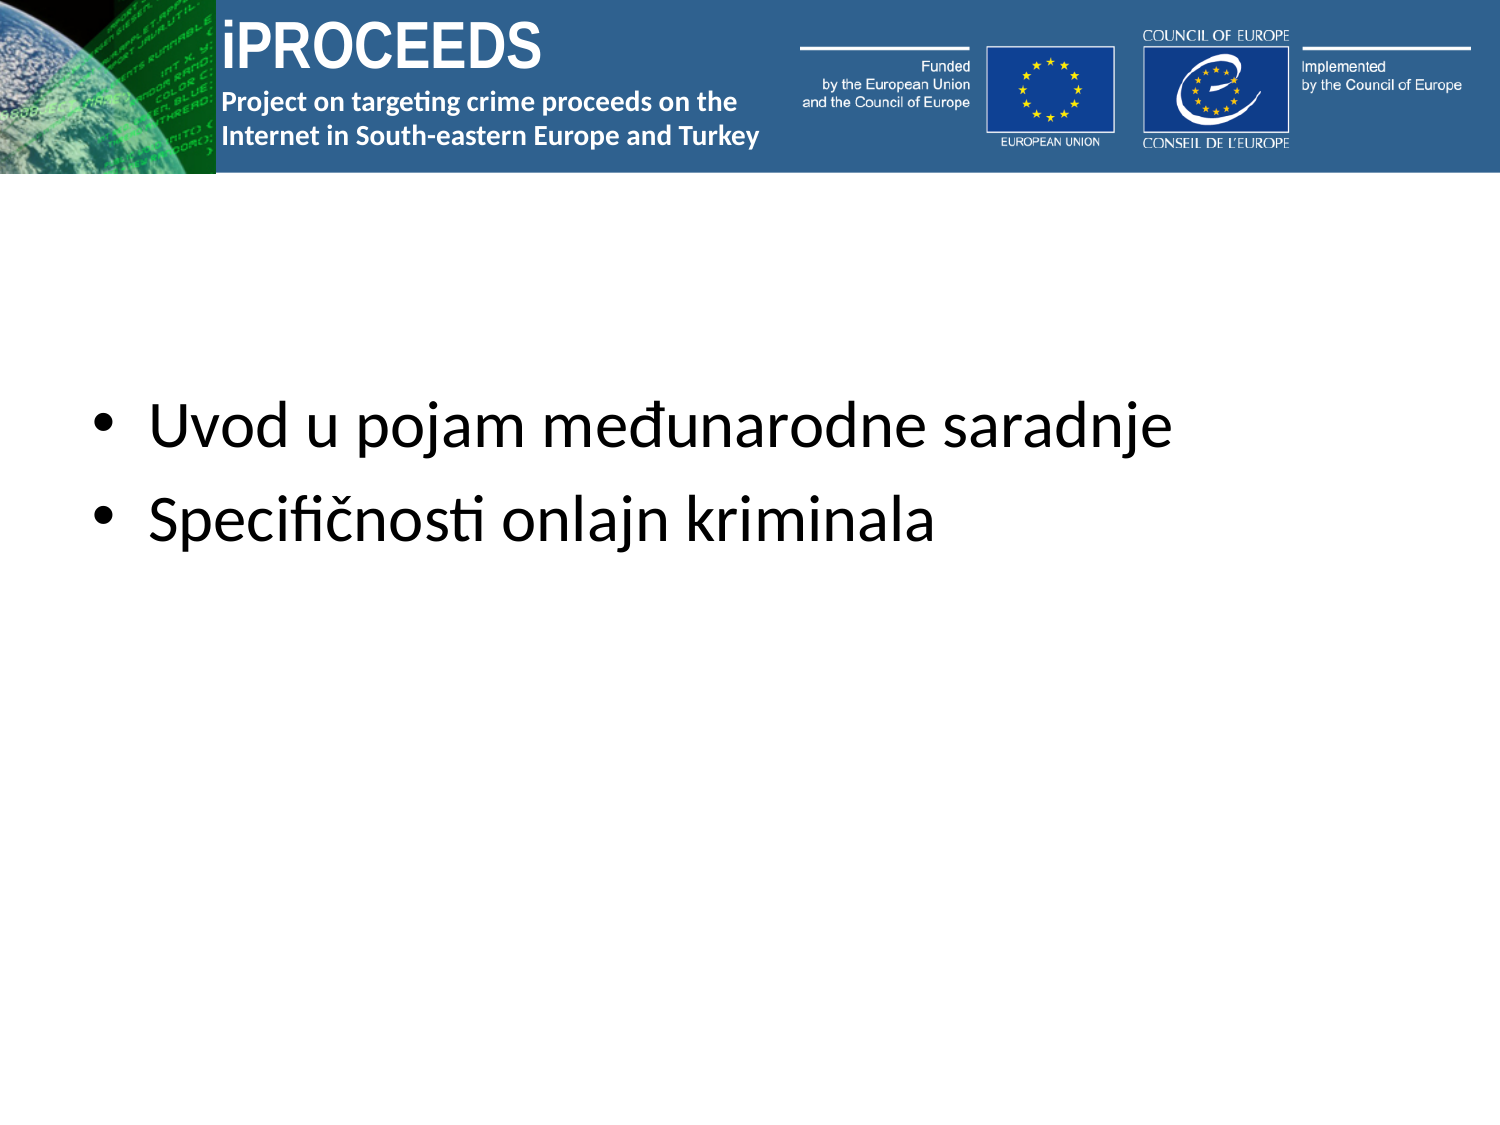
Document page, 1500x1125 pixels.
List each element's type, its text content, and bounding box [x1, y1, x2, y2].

picture [800, 30, 1471, 148]
picture [0, 0, 216, 174]
list Uvod u pojam međunarodne saradnje Specifičnosti onlajn kriminala [76, 373, 1428, 1017]
